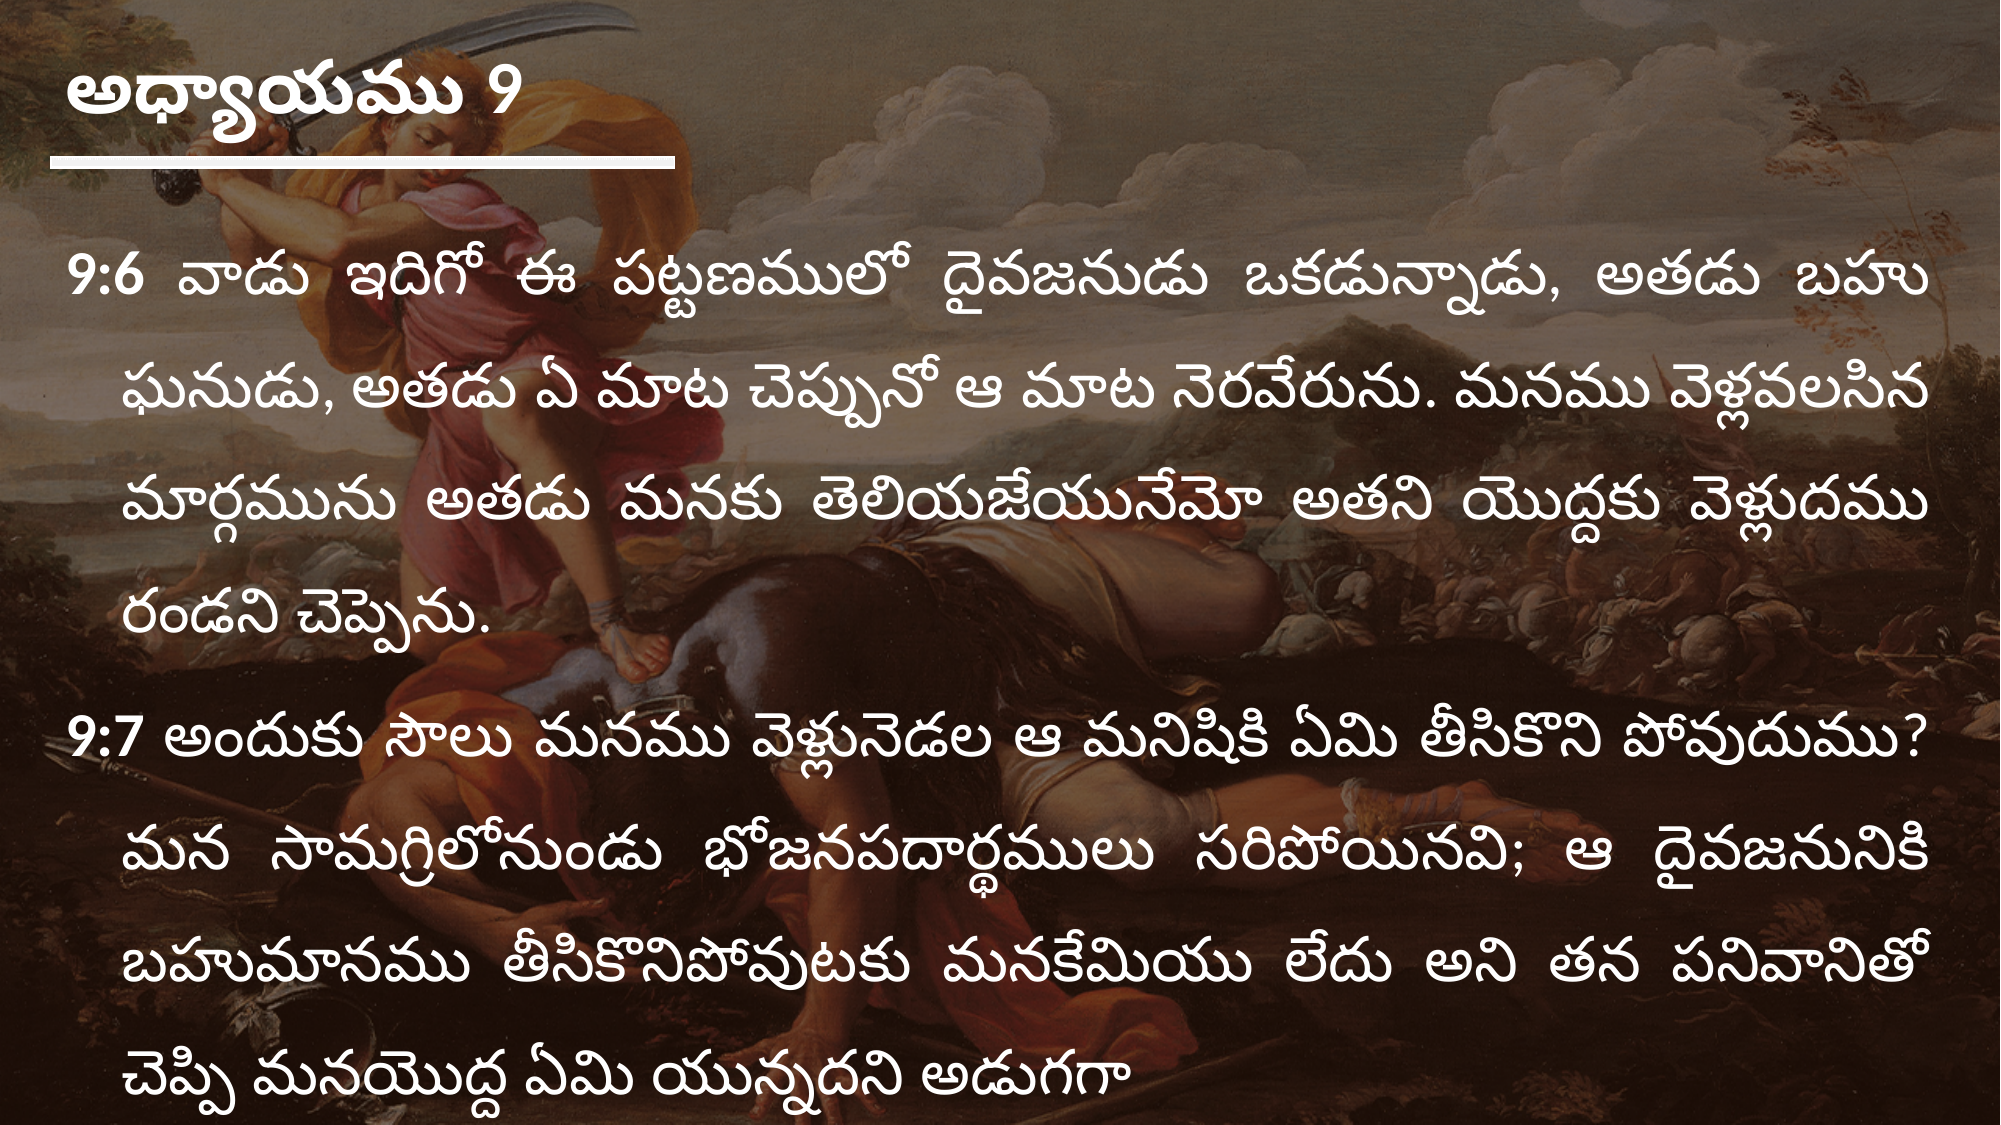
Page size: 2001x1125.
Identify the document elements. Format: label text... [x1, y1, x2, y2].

picture [0, 0, 2000, 1125]
title అధ్యాయము 9 [50, 0, 1925, 167]
list 9:6 వాడు ఇదిగో ఈ పట్టణములో దైవజనుడు ఒకడున్నాడు, అతడు బహు ఘనుడు, అతడు ఏ మాట చెప్పునో ఆ మాట నెరవేరును. మనము వెళ్లవలసిన మార్గమును అతడు మనకు తెలియజేయునేమో అతని యొద్దకు వెళ్లుదము రండని చెప్పెను. 9:7 అందుకు సౌలు మనము వెళ్లునెడల ఆ మనిషికి ఏమి తీసికొని పోవుదుము? మన సామగ్రిలోనుండు భోజనపదార్థములు సరిపోయినవి; ఆ దైవజనునికి బహుమానము తీసికొనిపోవుటకు మనకేమియు లేదు అని తన పనివానితో చెప్పి మనయొద్ద ఏమి యున్నదని అడుగగా [50, 187, 1946, 1063]
